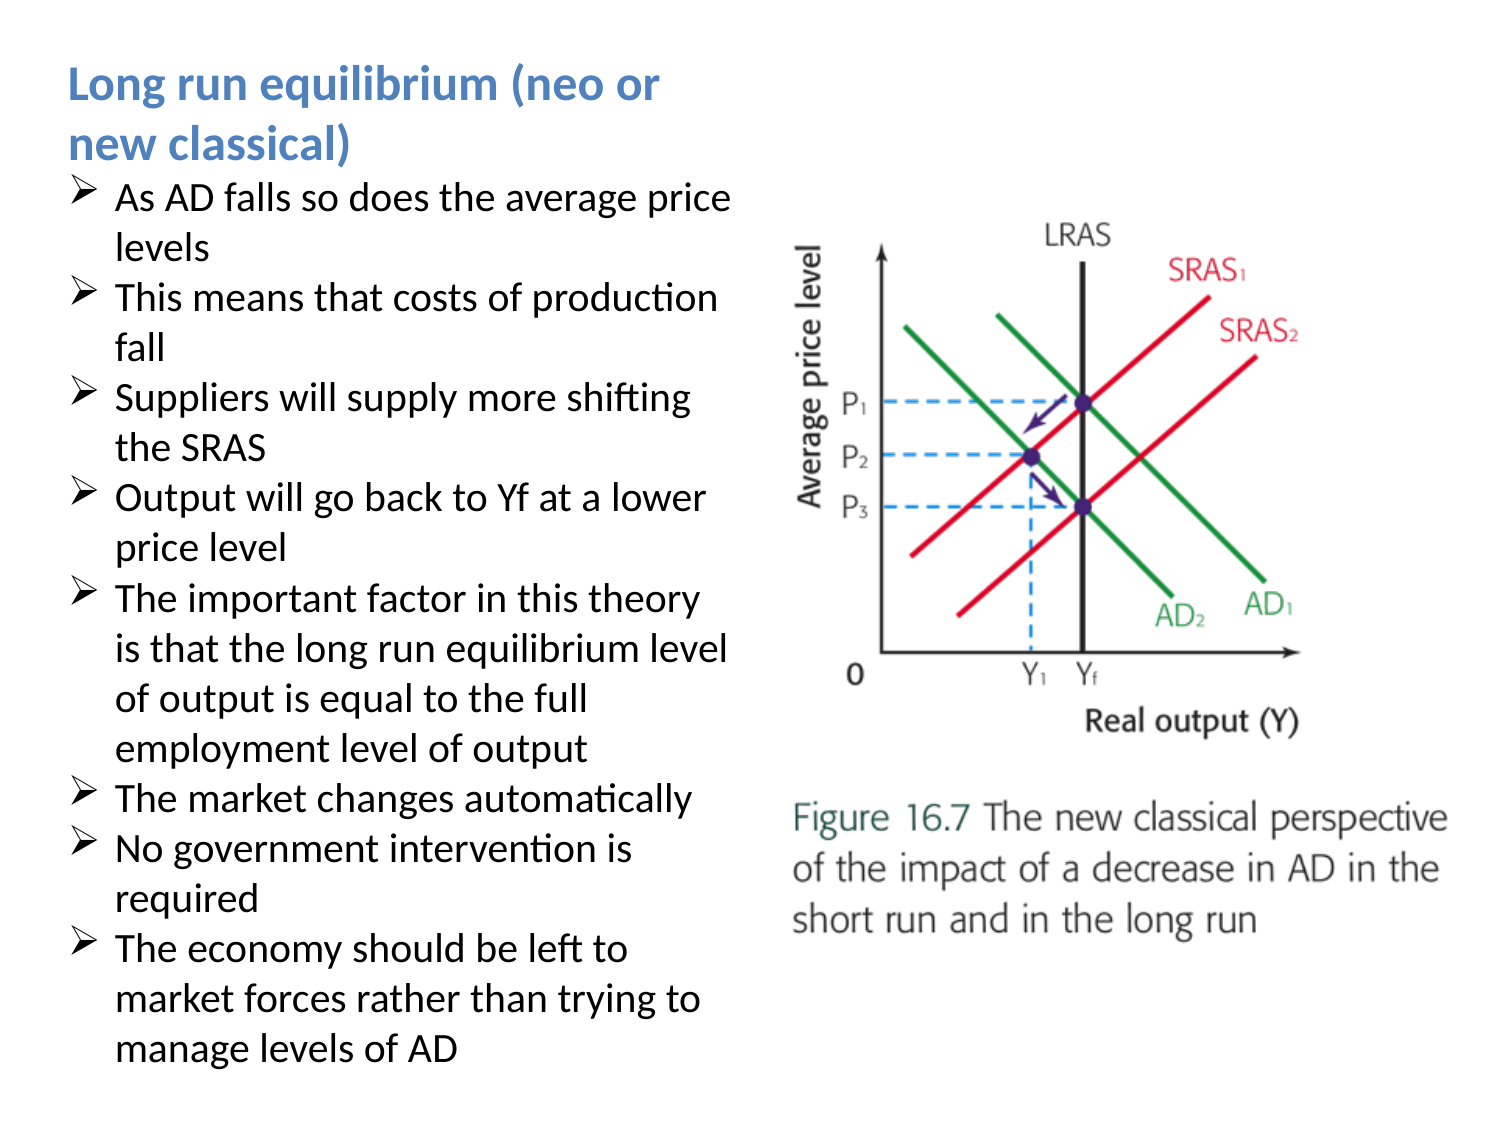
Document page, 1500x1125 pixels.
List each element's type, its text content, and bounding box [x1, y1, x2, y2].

text_box Long run equilibrium (neo or new classical) As AD falls so does the average price levels This means that costs of production fall Suppliers will supply more shifting the SRAS Output will go back to Yf at a lower price level The important factor in this theory is that the long run equilibrium level of output is equal to the full employment level of output The market changes automatically No government intervention is required The economy should be left to market forces rather than trying to manage levels of AD [53, 42, 750, 1125]
picture [785, 218, 1500, 967]
